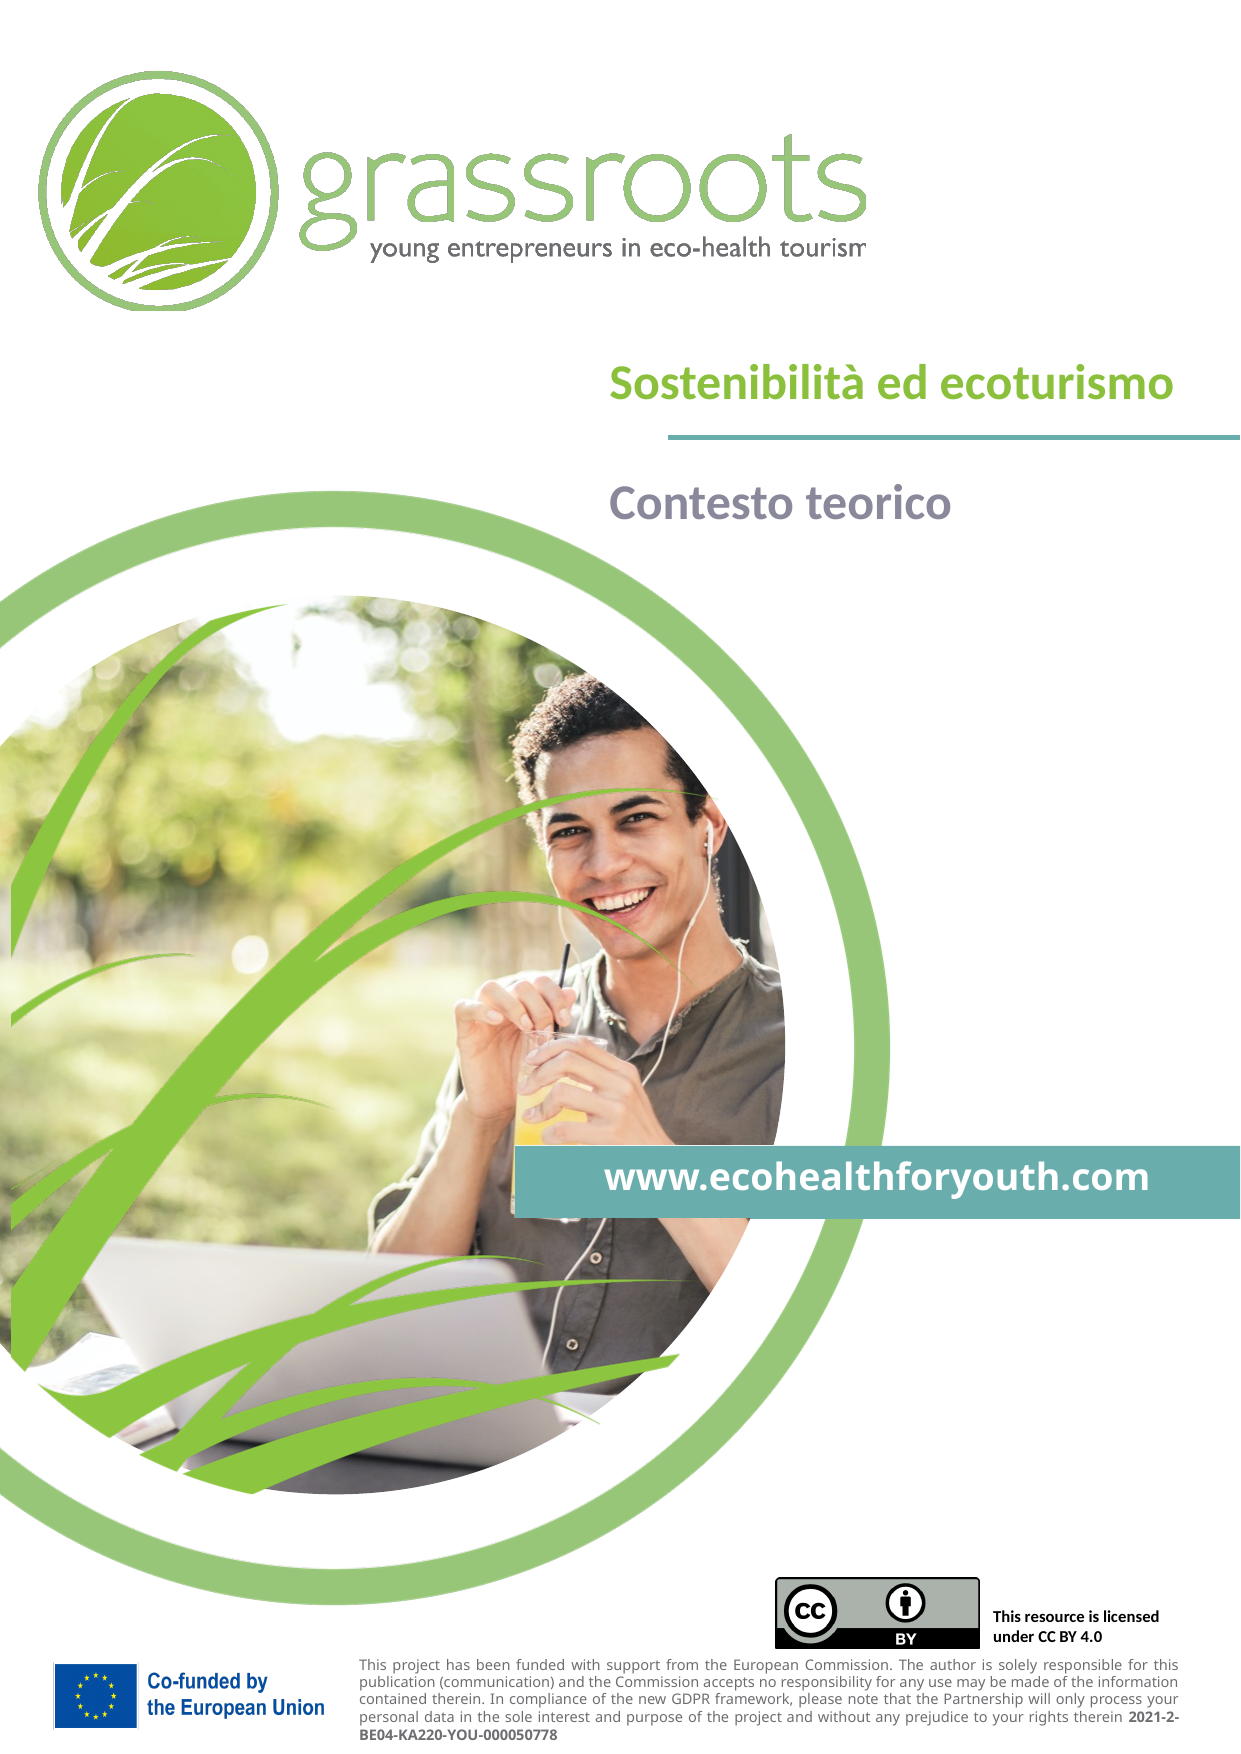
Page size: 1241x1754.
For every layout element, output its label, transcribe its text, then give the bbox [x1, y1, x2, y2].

list www.ecohealthforyouth.com [791, 1145, 1241, 1219]
list Sostenibilità ed ecoturismo Contesto teorico [594, 342, 1217, 548]
picture [0, 71, 1081, 1754]
